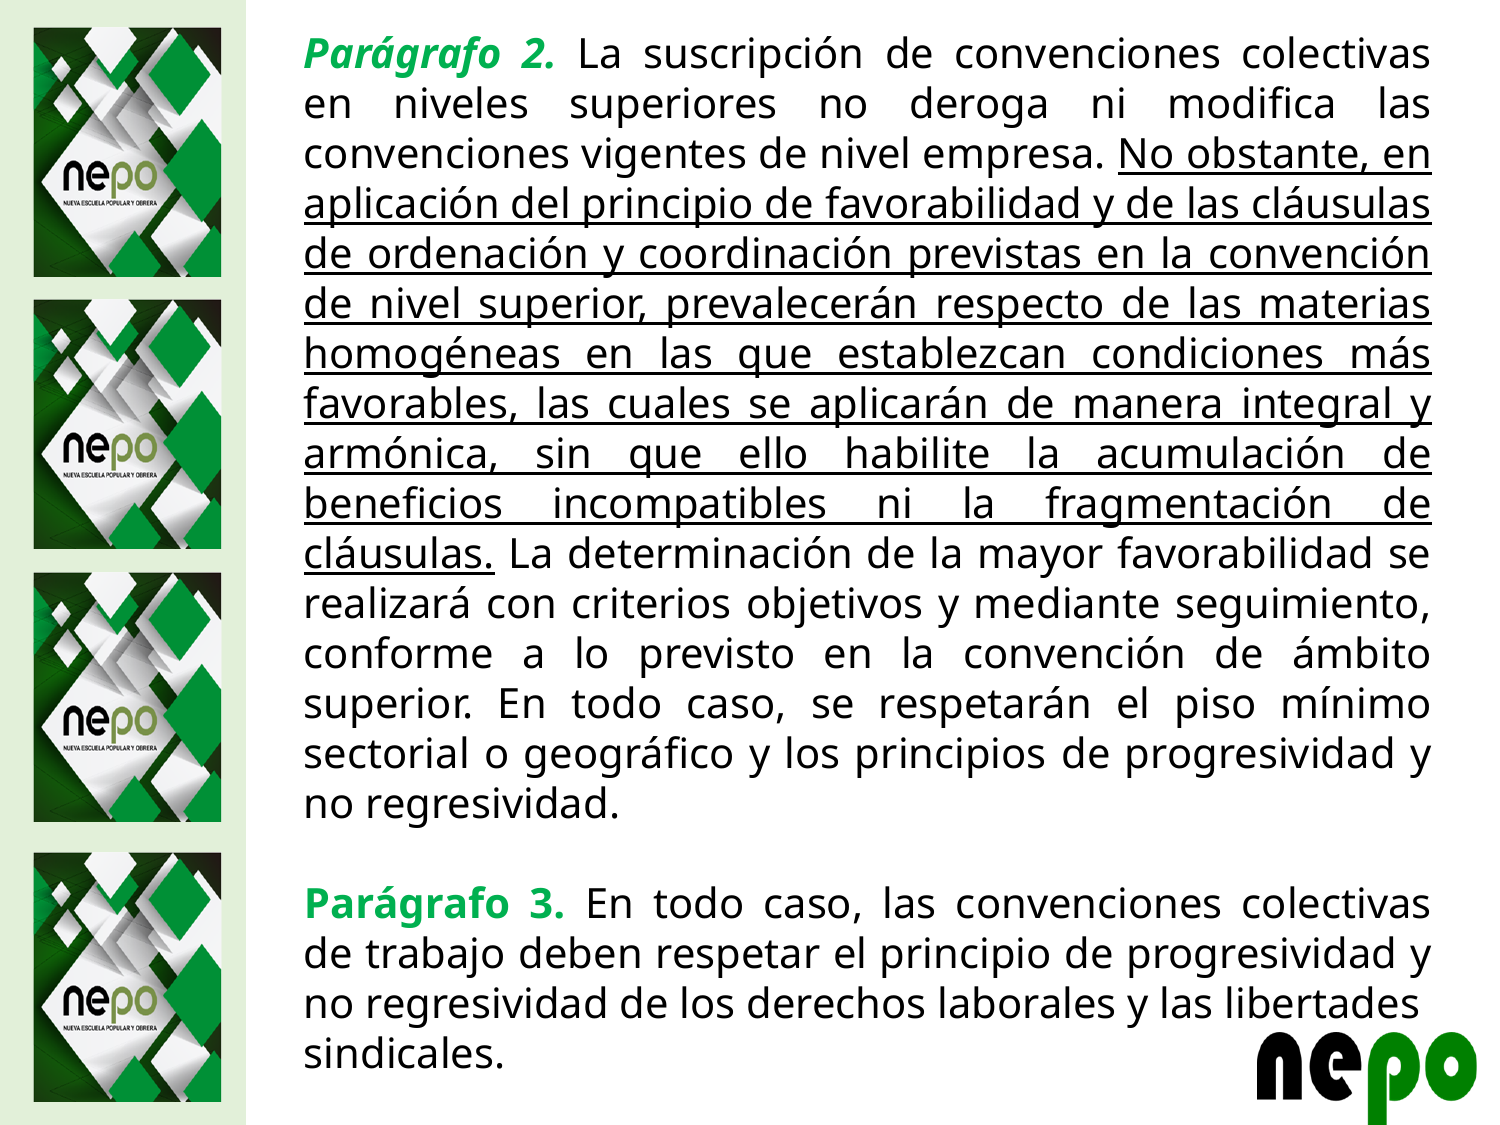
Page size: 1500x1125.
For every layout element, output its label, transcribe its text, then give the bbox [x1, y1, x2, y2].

picture [0, 0, 246, 1125]
text_box Parágrafo 2. La suscripción de convenciones colectivas en niveles superiores no deroga ni modifica las convenciones vigentes de nivel empresa. No obstante, en aplicación del principio de favorabilidad y de las cláusulas de ordenación y coordinación previstas en la convención de nivel superior, prevalecerán respecto de las materias homogéneas en las que establezcan condiciones más favorables, las cuales se aplicarán de manera integral y armónica, sin que ello habilite la acumulación de beneficios incompatibles ni la fragmentación de cláusulas. La determinación de la mayor favorabilidad se realizará con criterios objetivos y mediante seguimiento, conforme a lo previsto en la convención de ámbito superior. En todo caso, se respetarán el piso mínimo sectorial o geográfico y los principios de progresividad y no regresividad. Parágrafo 3. En todo caso, las convenciones colectivas de trabajo deben respetar el principio de progresividad y no regresividad de los derechos laborales y las libertades sindicales. [289, 19, 1447, 1085]
picture [1257, 1032, 1477, 1125]
